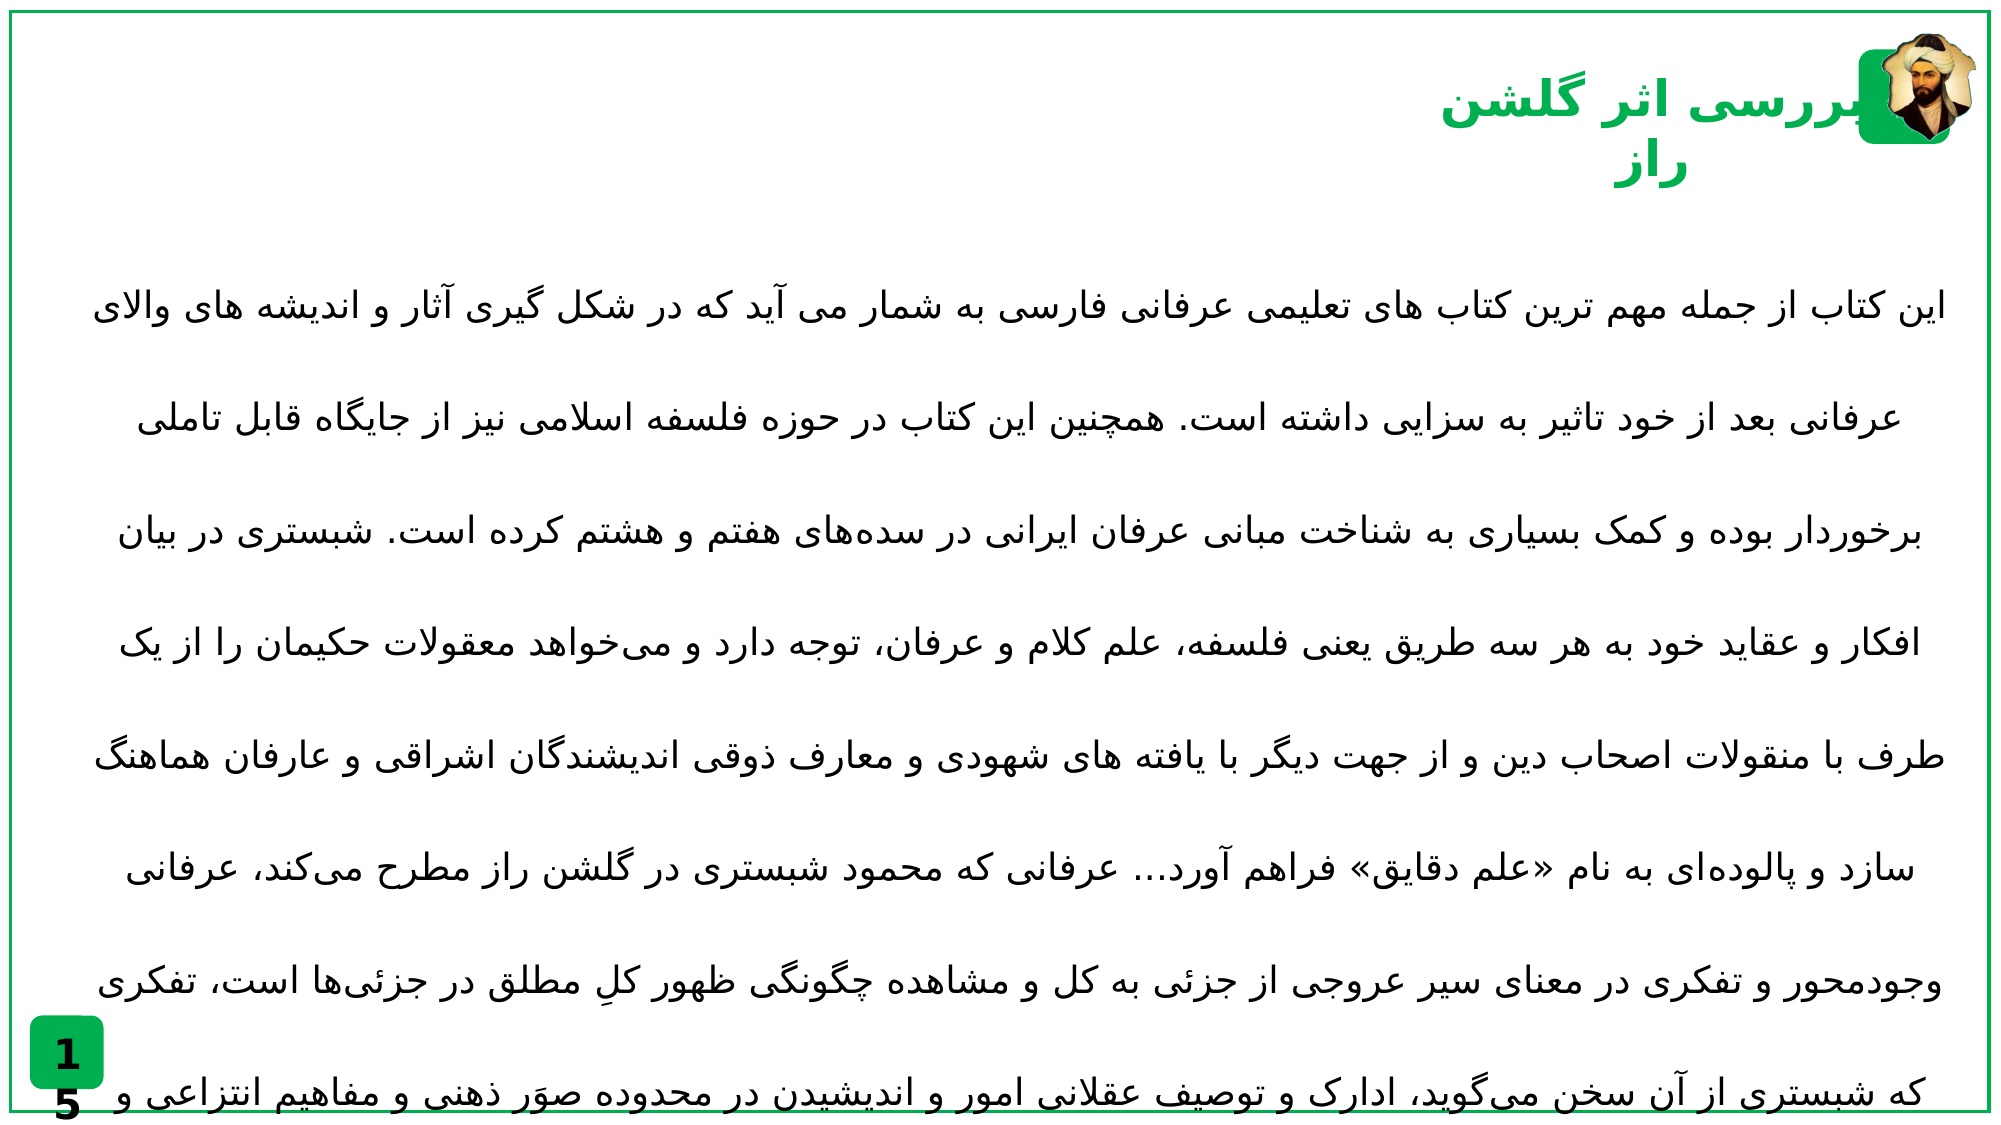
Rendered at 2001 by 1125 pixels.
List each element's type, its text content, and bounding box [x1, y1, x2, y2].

text_box 15 [30, 1020, 106, 1125]
text_box بررسی اثر گلشن راز [1386, 59, 1921, 195]
text_box این کتاب از جمله مهم ترین کتاب های تعلیمی عرفانی فارسی به شمار می آید که در شکل گیری آثار و اندیشه های والای عرفانی بعد از خود تاثیر به سزایی داشته است. همچنین این کتاب در حوزه فلسفه اسلامی نیز از جایگاه قابل تاملی برخوردار بوده و کمک بسیاری به شناخت مبانی عرفان ایرانی در سده‌های هفتم و هشتم کرده است. شبستری در بیان افکار و عقاید خود به هر سه طریق یعنی فلسفه، علم کلام و عرفان، توجه دارد و می‌خواهد معقولات حکیمان را از یک طرف با منقولات اصحاب دین و از جهت دیگر با یافته های شهودی و معارف ذوقی اندیشندگان اشراقی و عارفان هماهنگ سازد و پالوده‌ای به نام «علم دقایق» فراهم آورد... عرفانی که محمود شبستری در گلشن راز مطرح می‌کند، عرفانی وجودمحور و تفکری در معنای سیر عروجی از جزئی به کل و مشاهده چگونگی ظهور کلِ مطلق در جزئی‌ها است، تفکری که شبستری از آن سخن می‌گوید، ادارک و توصیف عقلانی امور و اندیشیدن در محدوده صوَر ذهنی و مفاهیم انتزاعی و دست و پا زدن در پیچ و خم استدلال‌ها و اَشکال منطقی نیست، بلکه سفری معنوی و گذری از باطل سوی حق یا سیری از ظاهر به باطن و از صورت به معنی است. [76, 205, 1965, 1125]
picture [1876, 23, 1989, 158]
